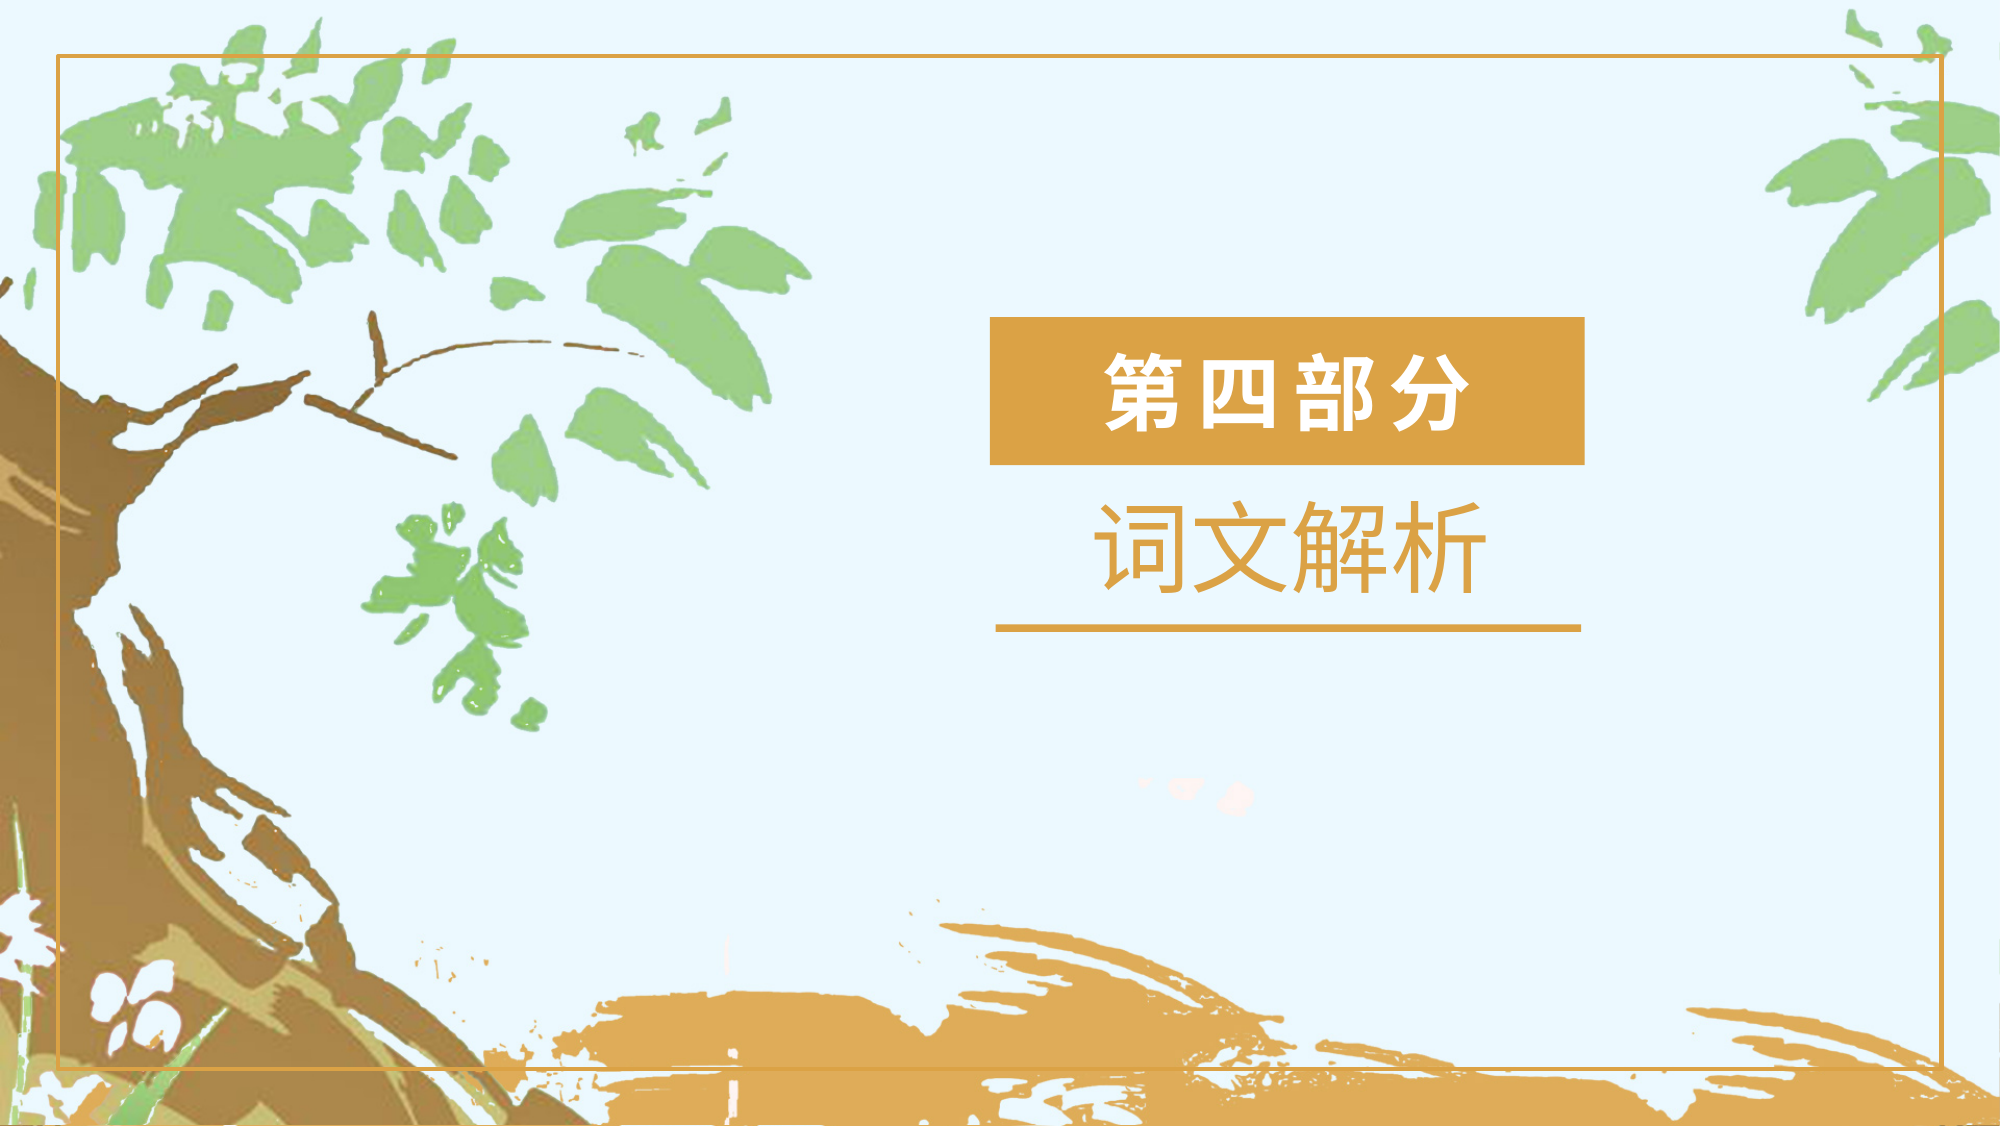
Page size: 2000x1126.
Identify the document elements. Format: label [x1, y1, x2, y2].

text_box [995, 477, 1582, 633]
picture [0, 0, 2000, 1126]
